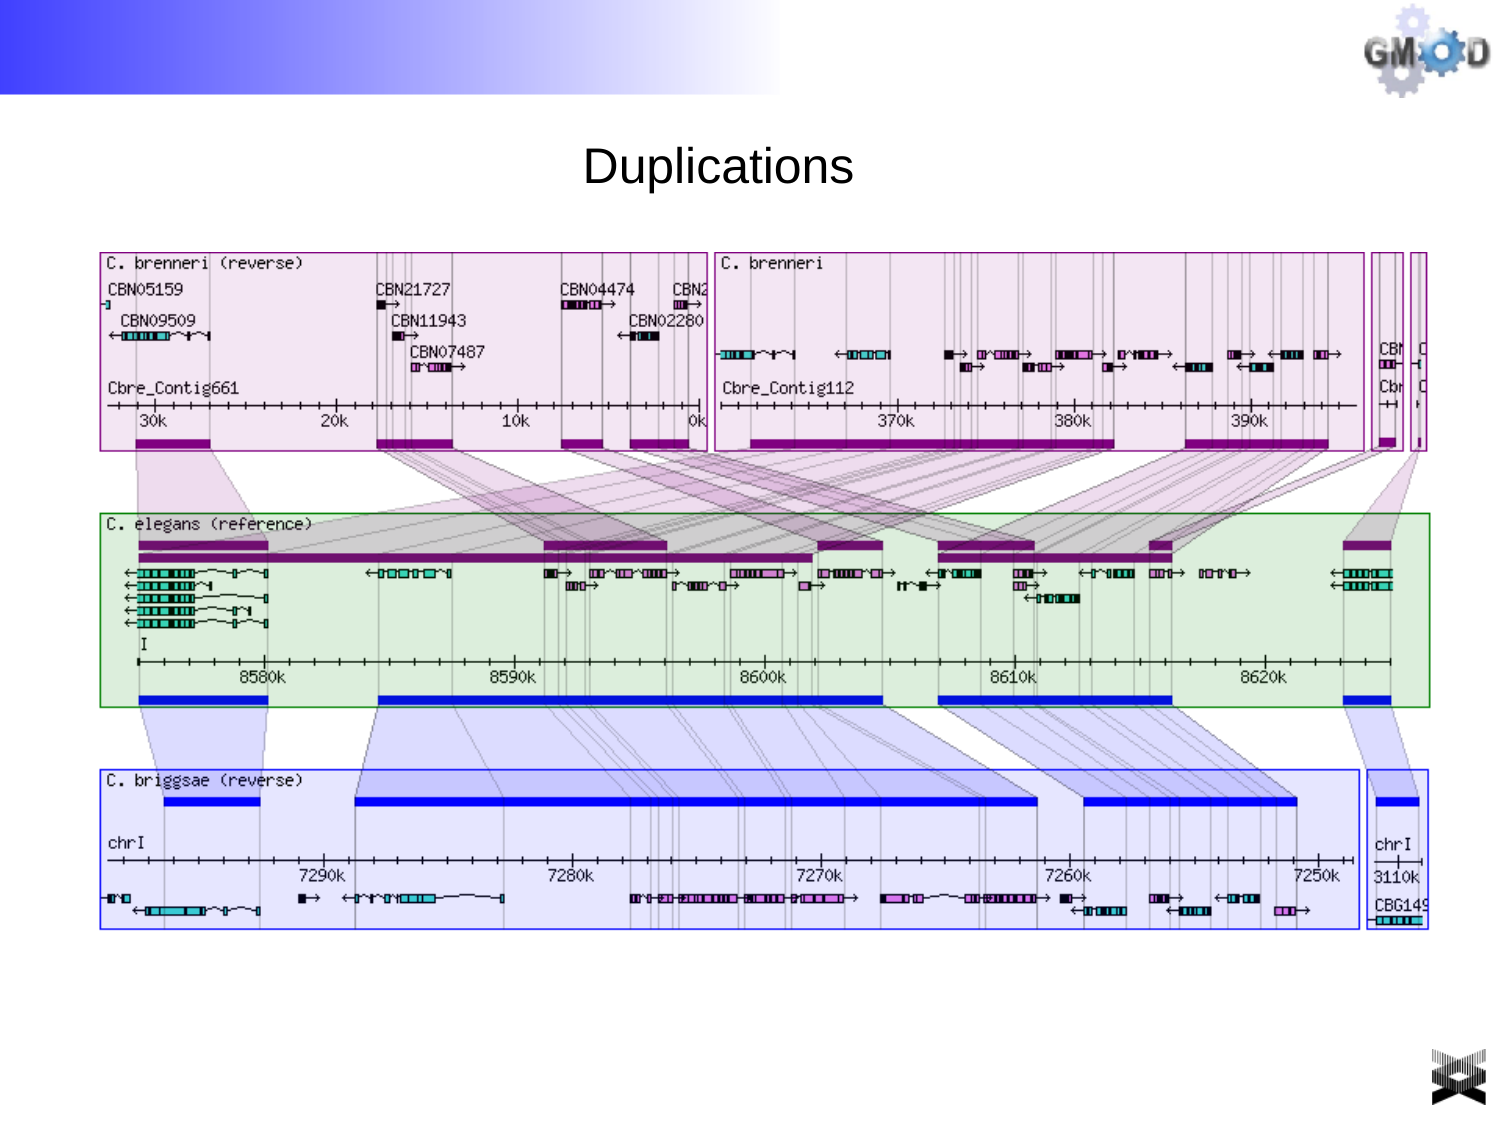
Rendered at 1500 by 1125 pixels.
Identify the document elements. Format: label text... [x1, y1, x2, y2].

picture [92, 251, 1437, 939]
text_box Duplications [567, 125, 1175, 250]
picture [1431, 1049, 1487, 1105]
